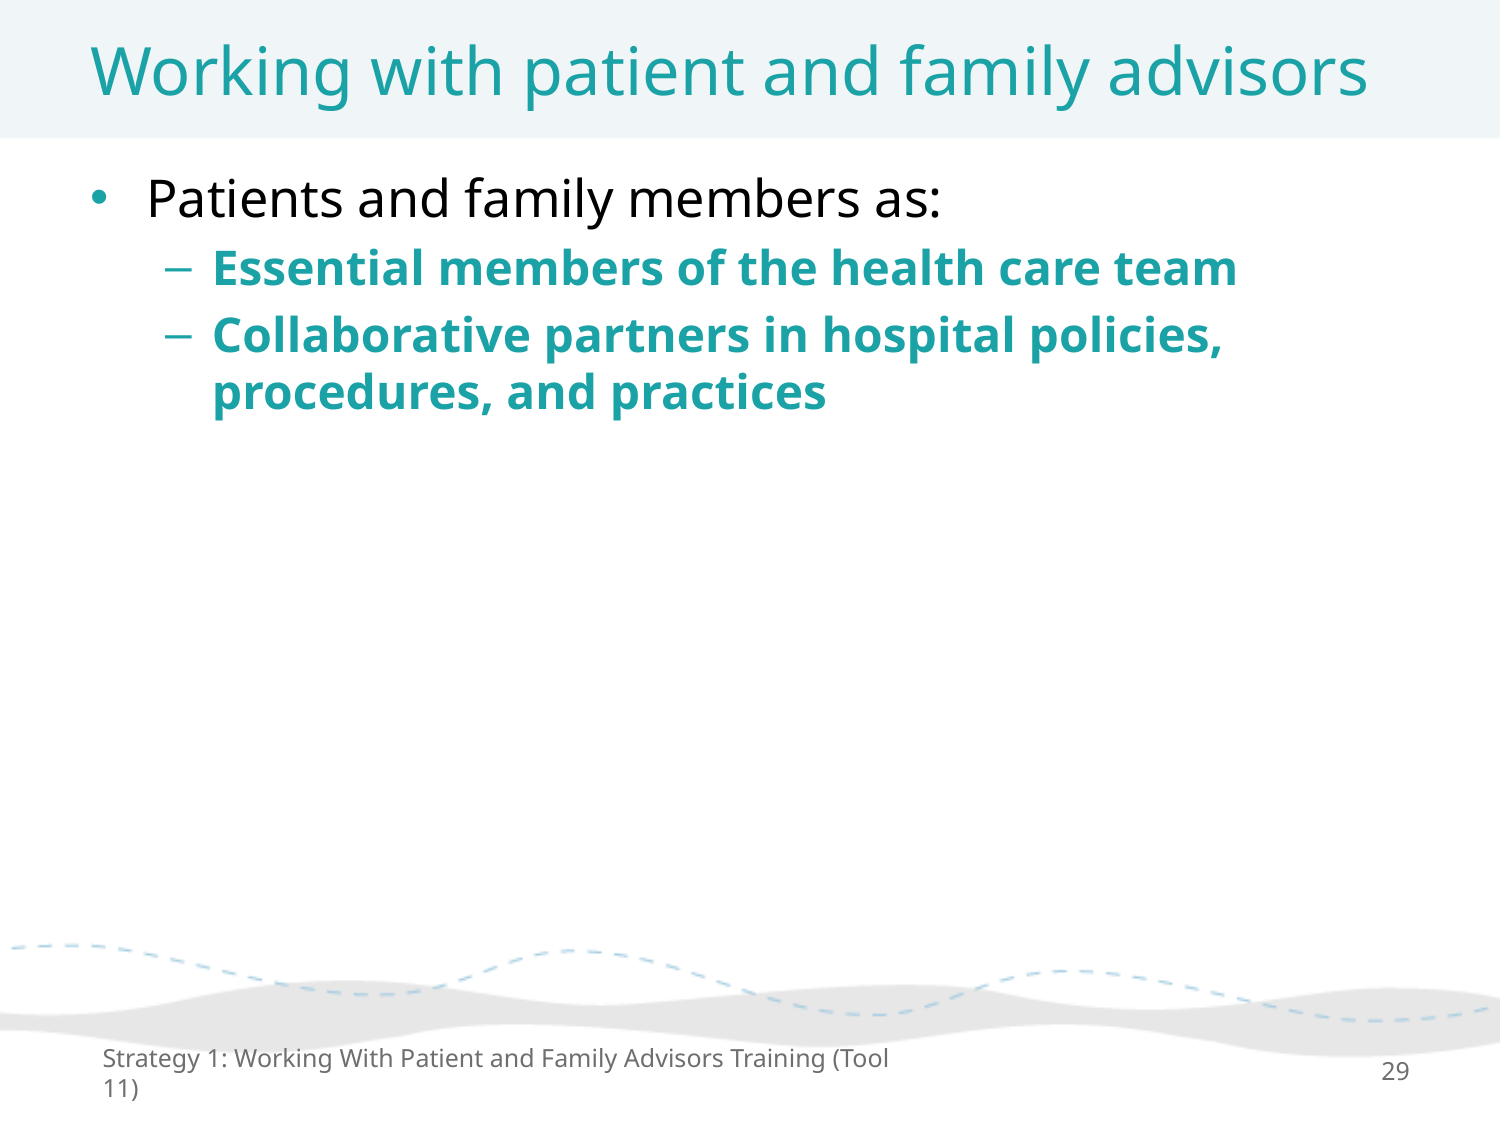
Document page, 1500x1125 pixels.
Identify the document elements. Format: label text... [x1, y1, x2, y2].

title Working with patient and family advisors [75, 0, 1425, 138]
picture [0, 0, 1500, 1125]
footer Strategy 1: Working With Patient and Family Advisors Training (Tool 11) [87, 1042, 925, 1103]
list Patients and family members as: Essential members of the health care team Collaborative partners in hospital policies, procedures, and practices [75, 157, 1425, 900]
slide_number 29 [1074, 1042, 1425, 1103]
